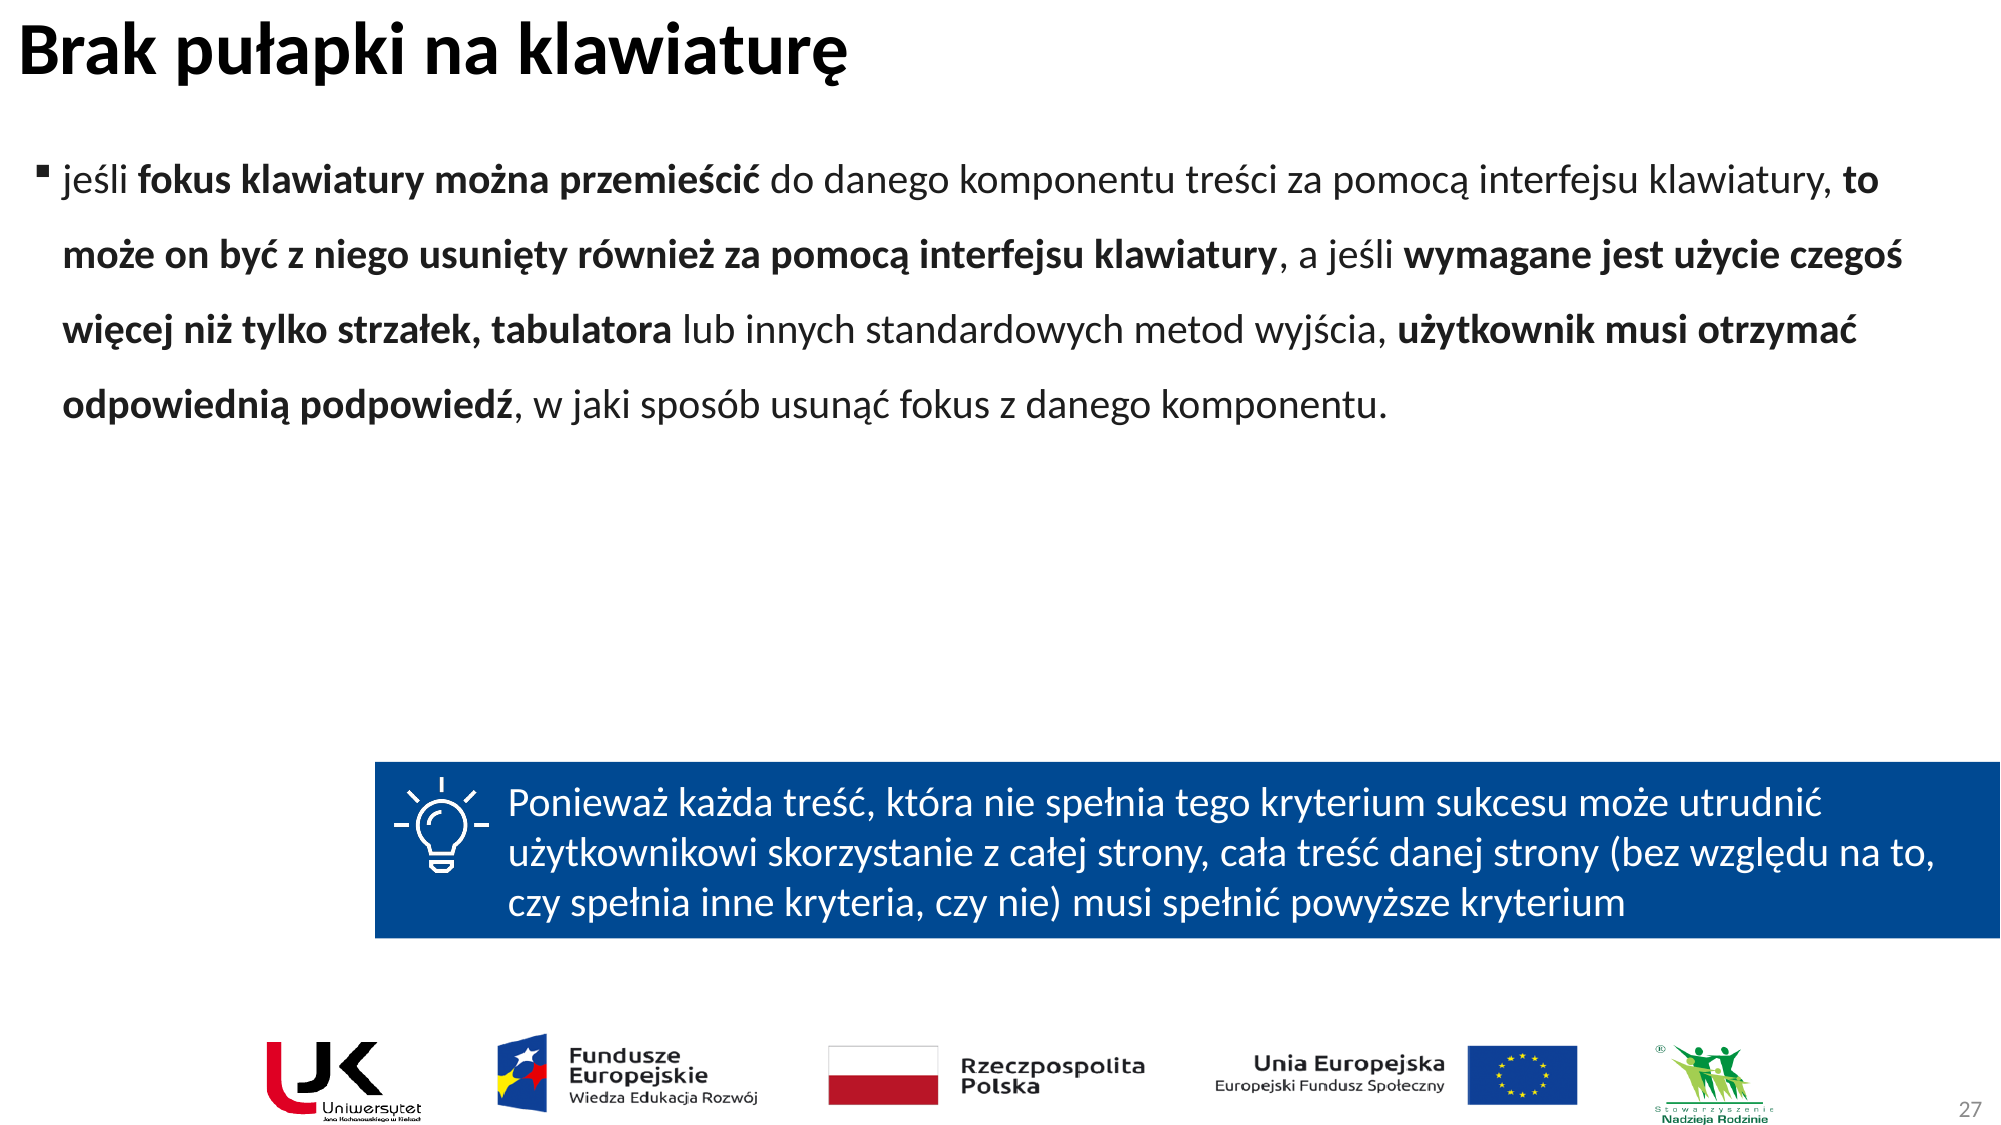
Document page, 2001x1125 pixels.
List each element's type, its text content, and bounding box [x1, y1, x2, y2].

text_box Ponieważ każda treść, która nie spełnia tego kryterium sukcesu może utrudnić użytkownikowi skorzystanie z całej strony, cała treść danej strony (bez względu na to, czy spełnia inne kryteria, czy nie) musi spełnić powyższe kryterium [374, 761, 2000, 939]
text_box jeśli fokus klawiatury można przemieścić do danego komponentu treści za pomocą interfejsu klawiatury, to może on być z niego usunięty również za pomocą interfejsu klawiatury, a jeśli wymagane jest użycie czegoś więcej niż tylko strzałek, tabulatora lub innych standardowych metod wyjścia, użytkownik musi otrzymać odpowiednią podpowiedź, w jaki sposób usunąć fokus z danego komponentu. [3, 126, 1960, 670]
picture [1655, 1044, 1774, 1125]
picture [463, 1004, 1613, 1125]
title Brak pułapki na klawiaturę [18, 0, 1540, 111]
slide_number 27 [1861, 1089, 1998, 1125]
picture [266, 1042, 421, 1122]
picture [378, 761, 505, 889]
